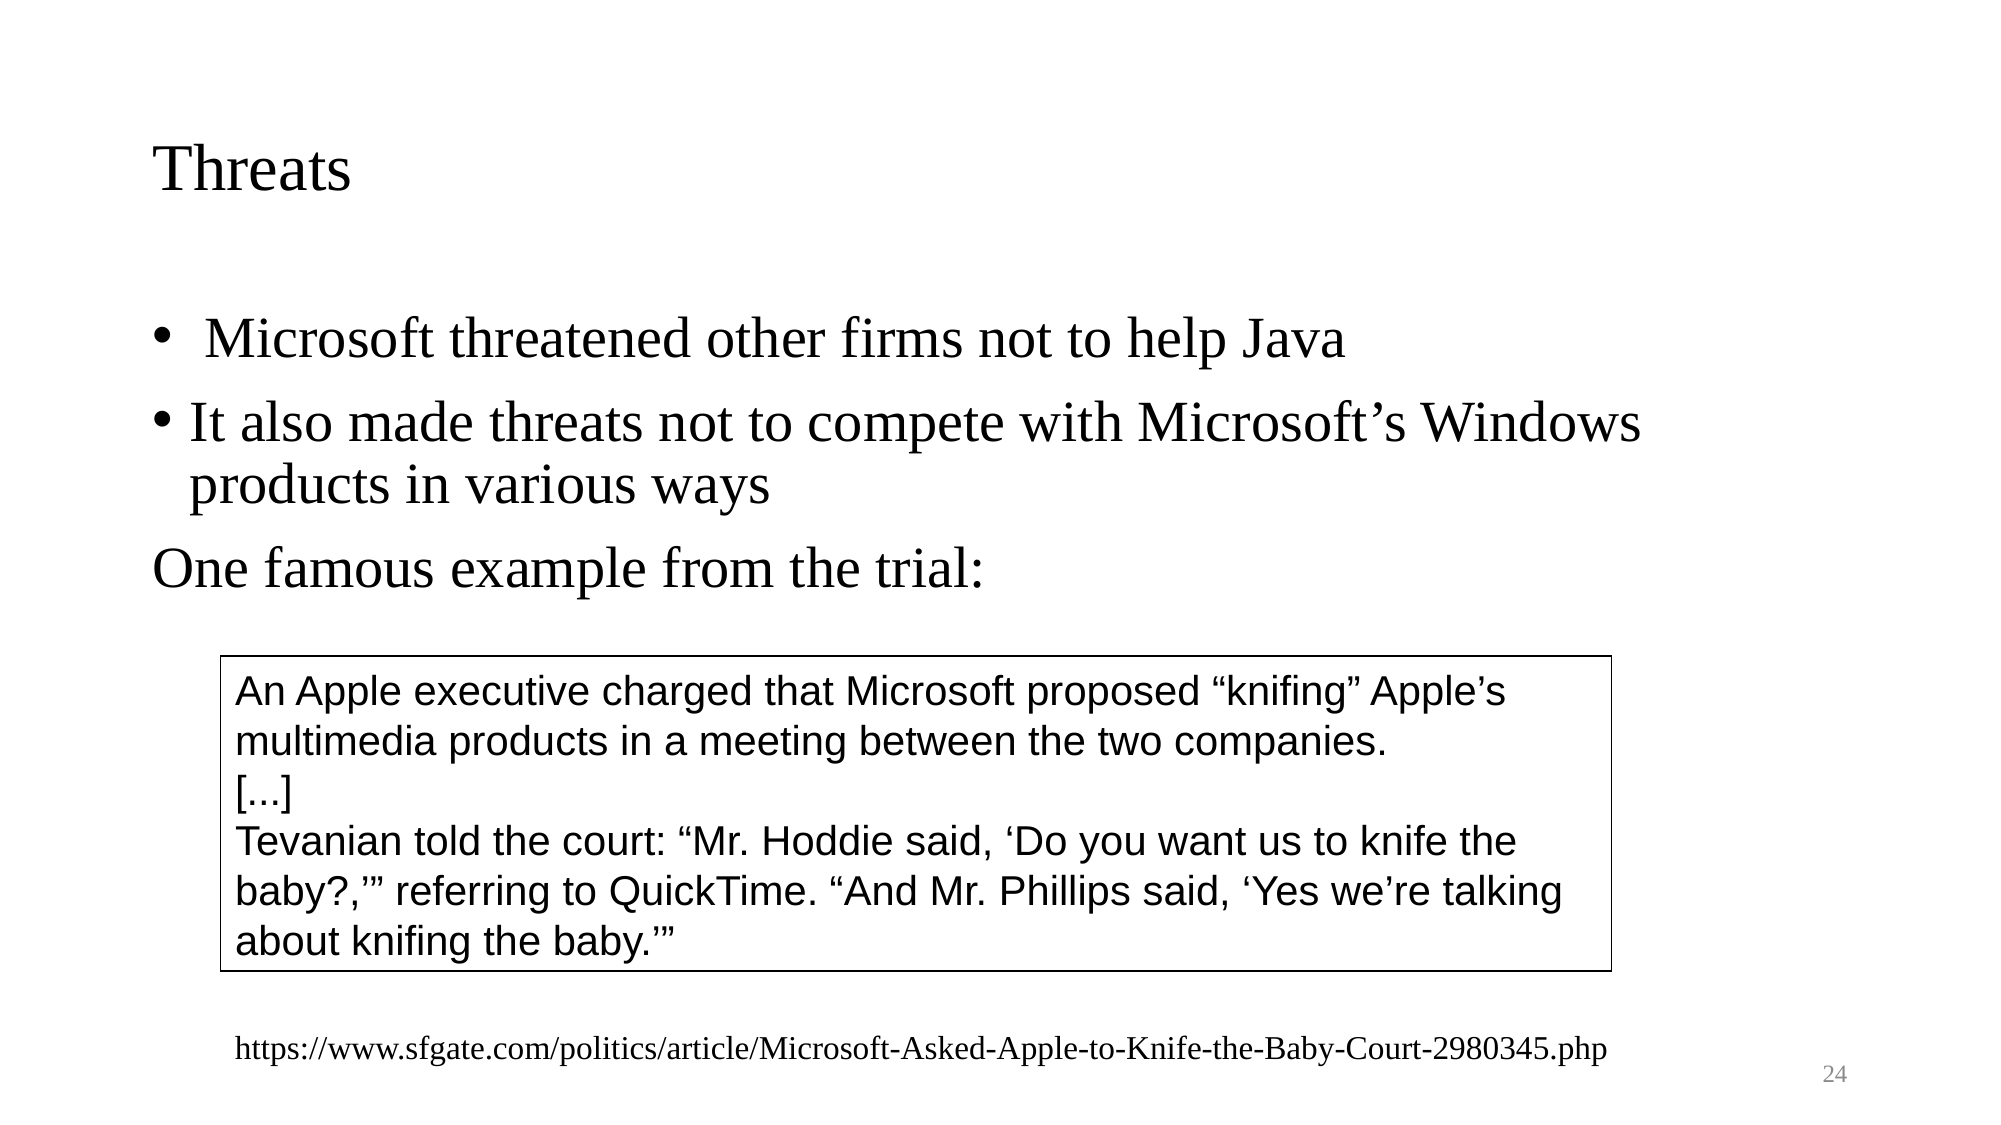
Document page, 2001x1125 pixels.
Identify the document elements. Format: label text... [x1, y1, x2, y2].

text_box An Apple executive charged that Microsoft proposed “knifing” Apple’s multimedia products in a meeting between the two companies. [...] Tevanian told the court: “Mr. Hoddie said, ‘Do you want us to knife the baby?,’” referring to QuickTime. “And Mr. Phillips said, ‘Yes we’re talking about knifing the baby.’” [220, 656, 1612, 972]
title Threats [137, 59, 1863, 278]
slide_number 24 [1412, 1042, 1863, 1103]
list Microsoft threatened other firms not to help Java It also made threats not to compete with Microsoft’s Windows products in various ways One famous example from the trial: [137, 299, 1863, 1014]
text_box https://www.sfgate.com/politics/article/Microsoft-Asked-Apple-to-Knife-the-Baby-Court-2980345.php [220, 1018, 1716, 1074]
